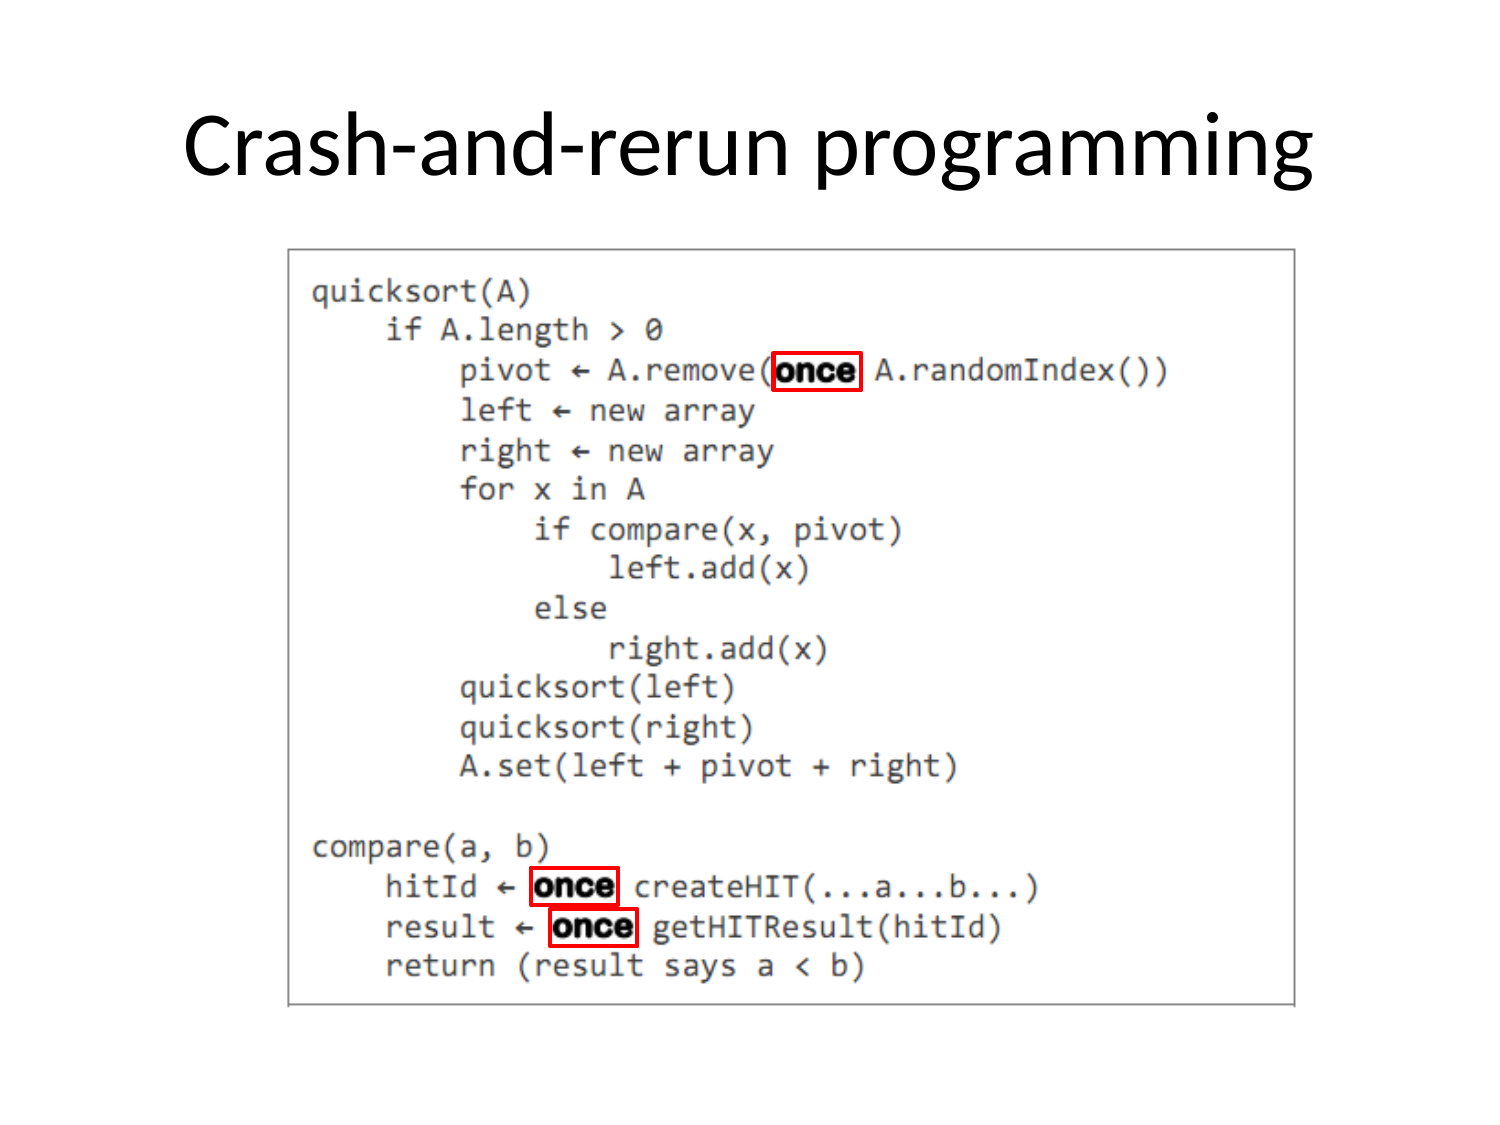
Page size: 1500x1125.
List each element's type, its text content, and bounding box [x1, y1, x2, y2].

picture [274, 238, 1305, 1013]
title Crash-and-rerun programming [75, 45, 1425, 233]
